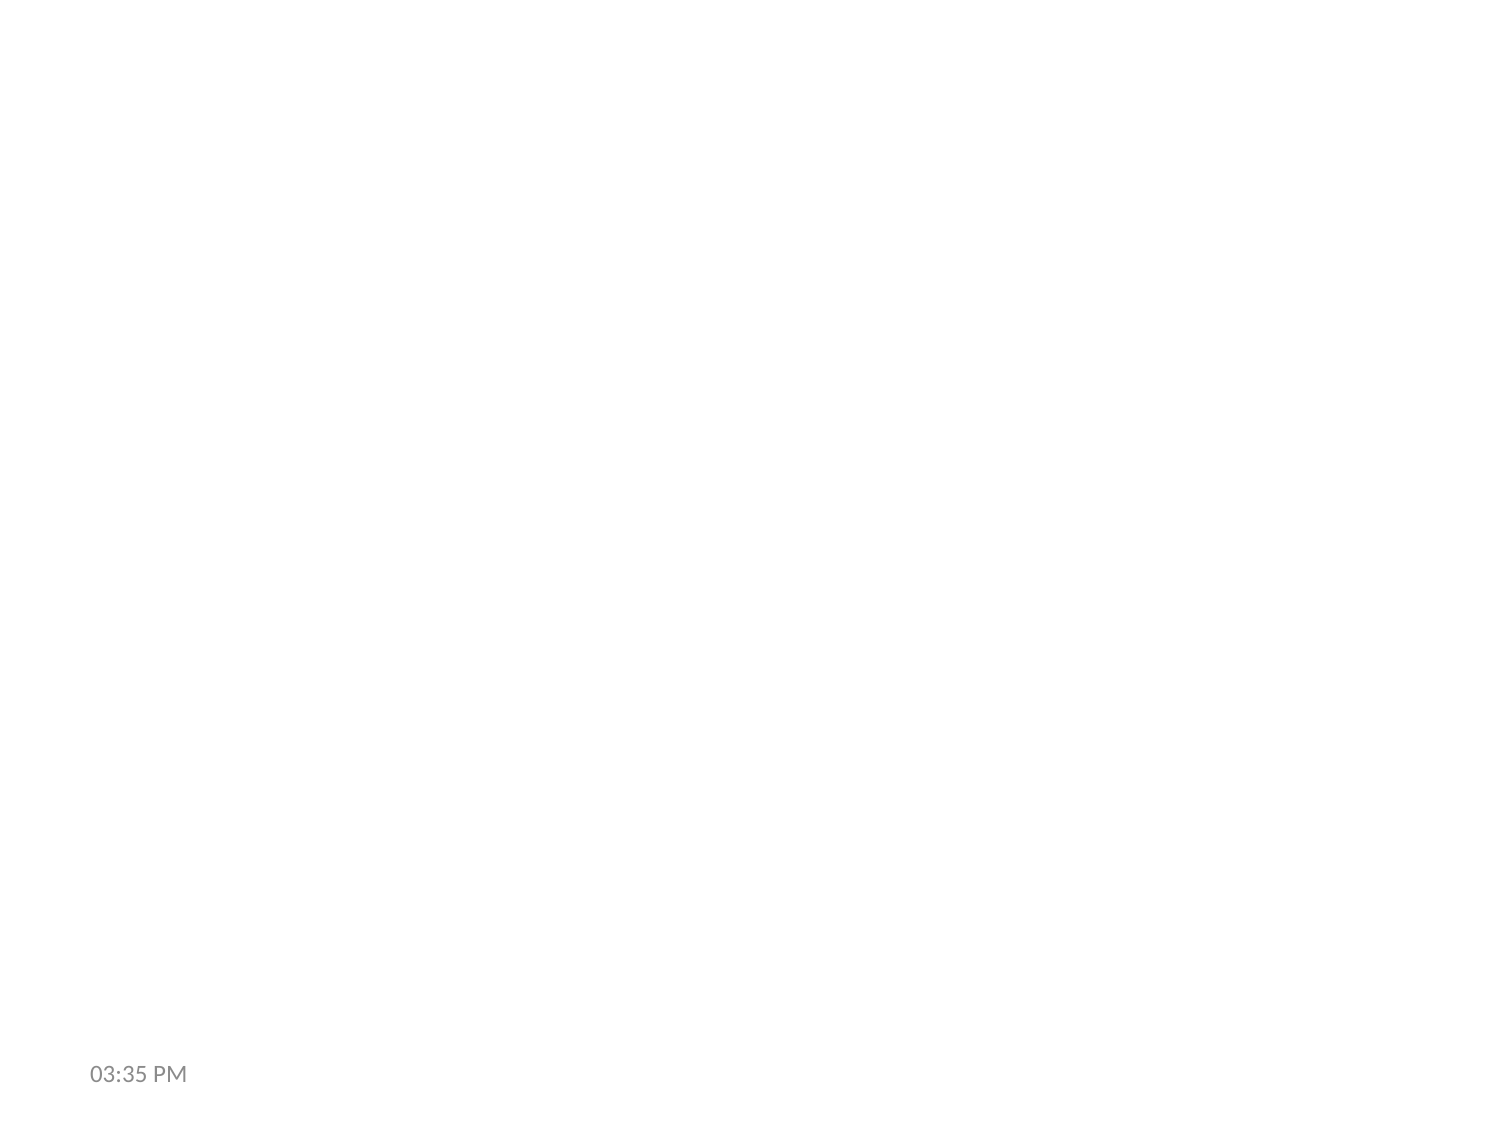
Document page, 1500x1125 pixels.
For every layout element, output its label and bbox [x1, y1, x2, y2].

slide_number [75, 1042, 425, 1103]
